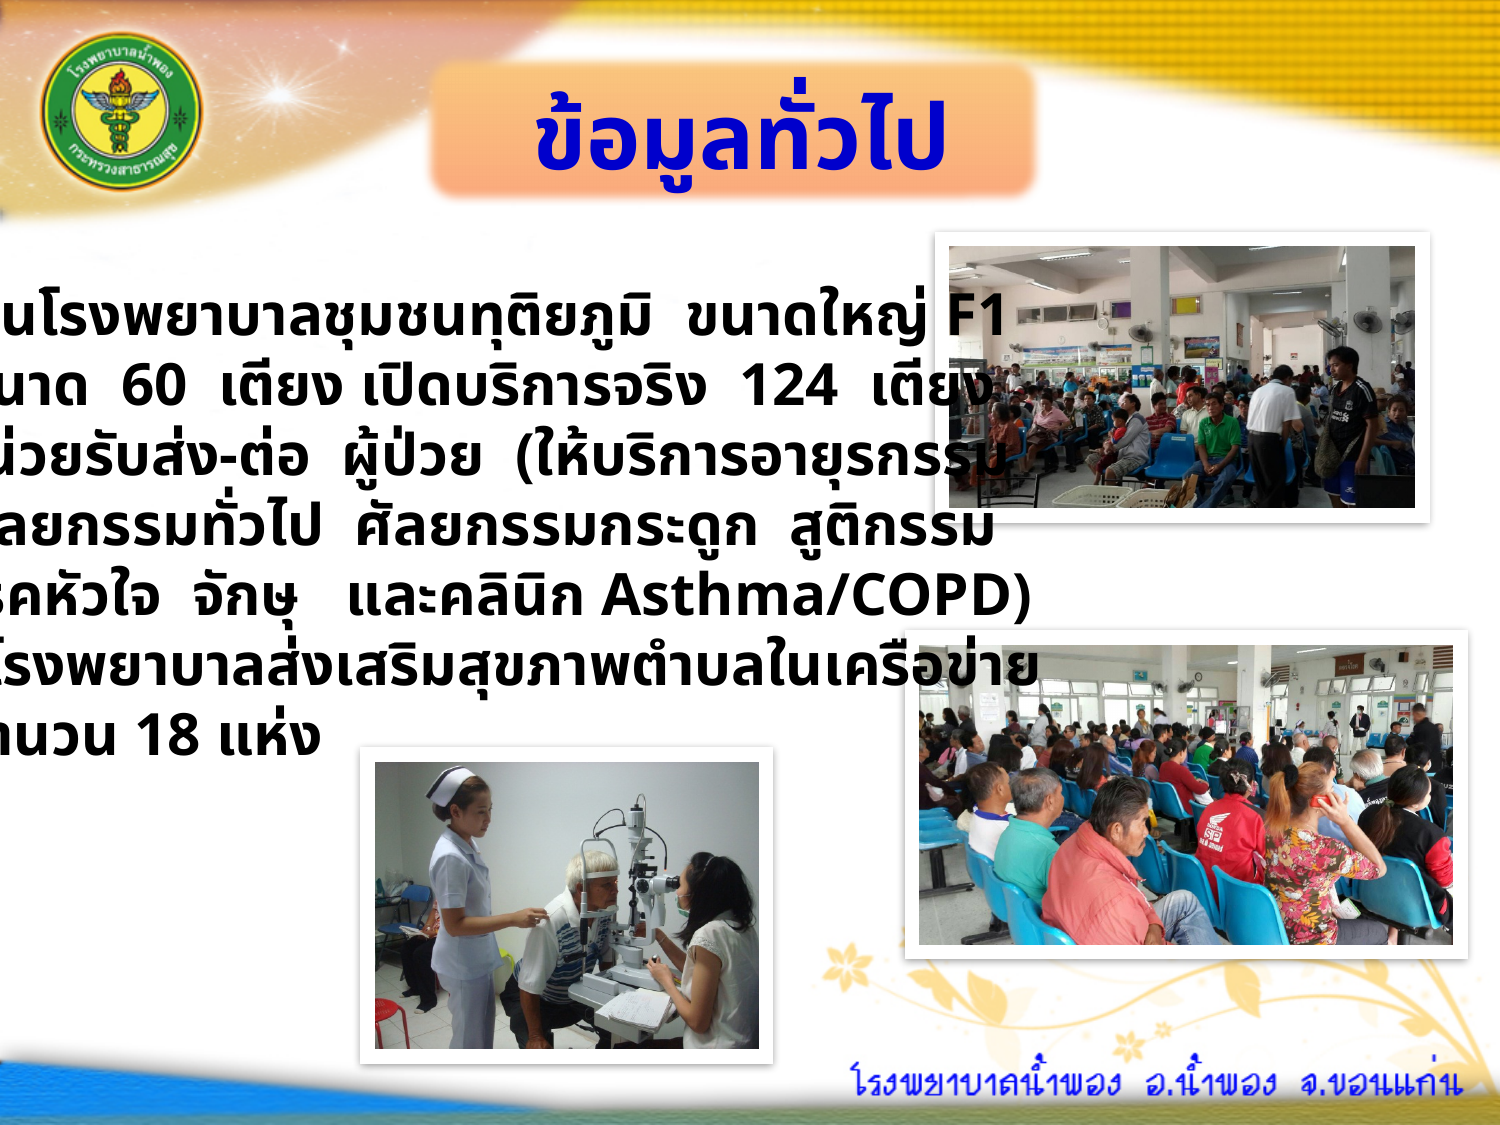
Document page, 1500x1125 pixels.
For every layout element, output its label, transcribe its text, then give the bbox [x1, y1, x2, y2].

picture [374, 761, 760, 1050]
text_box ข้อมูลทั่วไป [517, 70, 966, 195]
text_box - เป็นโรงพยาบาลชุมชนทุติยภูมิ ขนาดใหญ่ F1 ขนาด 60 เตียง เปิดบริการจริง 124 เตียง - หน่วยรับส่ง-ต่อ ผู้ป่วย (ให้บริการอายุรกรรม ศัลยกรรมทั่วไป ศัลยกรรมกระดูก สูติกรรม โรคหัวใจ จักษุ และคลินิก Asthma/COPD) - มีโรงพยาบาลส่งเสริมสุขภาพตำบลในเครือข่าย จำนวน 18 แห่ง [0, 269, 1072, 775]
picture [918, 644, 1454, 946]
picture [948, 245, 1416, 509]
text_box [436, 67, 1030, 192]
picture [0, 0, 1500, 1125]
